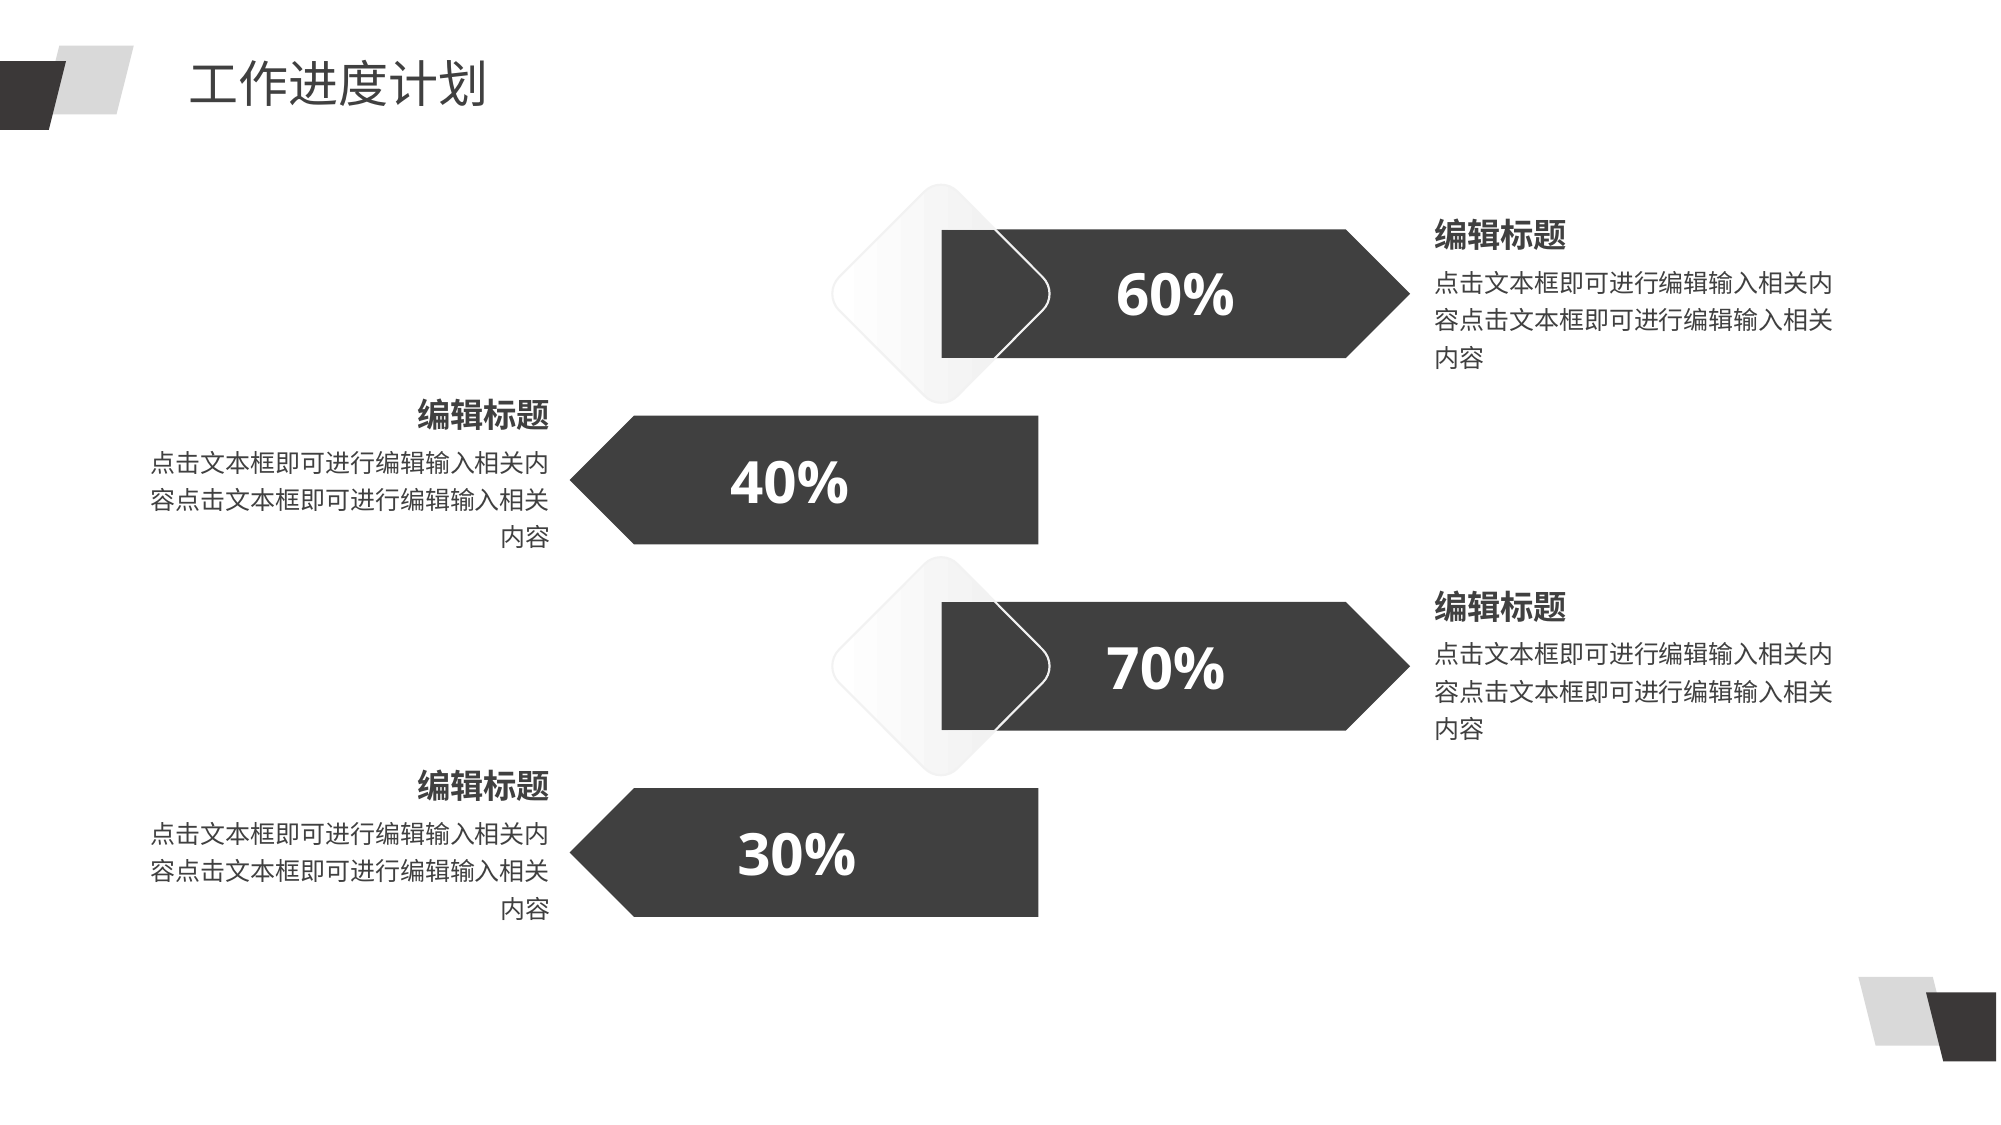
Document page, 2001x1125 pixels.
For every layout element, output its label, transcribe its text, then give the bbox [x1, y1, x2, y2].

text_box [831, 183, 1051, 404]
text_box 编辑标题 [1419, 207, 1624, 262]
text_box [0, 45, 134, 130]
text_box [569, 415, 1039, 545]
text_box [834, 186, 993, 401]
text_box 编辑标题 [360, 758, 565, 813]
text_box [997, 229, 1411, 359]
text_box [1858, 976, 1997, 1062]
text_box [942, 602, 1048, 730]
text_box 工作进度计划 [173, 45, 1064, 121]
text_box [834, 559, 993, 774]
text_box 40% [717, 444, 863, 515]
text_box 编辑标题 [360, 386, 565, 442]
text_box 60% [1102, 257, 1249, 328]
text_box 30% [724, 817, 870, 888]
text_box [942, 230, 1048, 358]
text_box 点击文本框即可进行编辑输入相关内容点击文本框即可进行编辑输入相关内容 [119, 803, 565, 931]
text_box 点击文本框即可进行编辑输入相关内容点击文本框即可进行编辑输入相关内容 [1419, 623, 1865, 751]
text_box 70% [1093, 631, 1239, 702]
text_box 编辑标题 [1419, 578, 1624, 634]
text_box [997, 601, 1411, 731]
text_box 点击文本框即可进行编辑输入相关内容点击文本框即可进行编辑输入相关内容 [119, 432, 565, 560]
text_box [569, 788, 1039, 917]
text_box 点击文本框即可进行编辑输入相关内容点击文本框即可进行编辑输入相关内容 [1419, 252, 1865, 380]
text_box [831, 556, 1051, 777]
